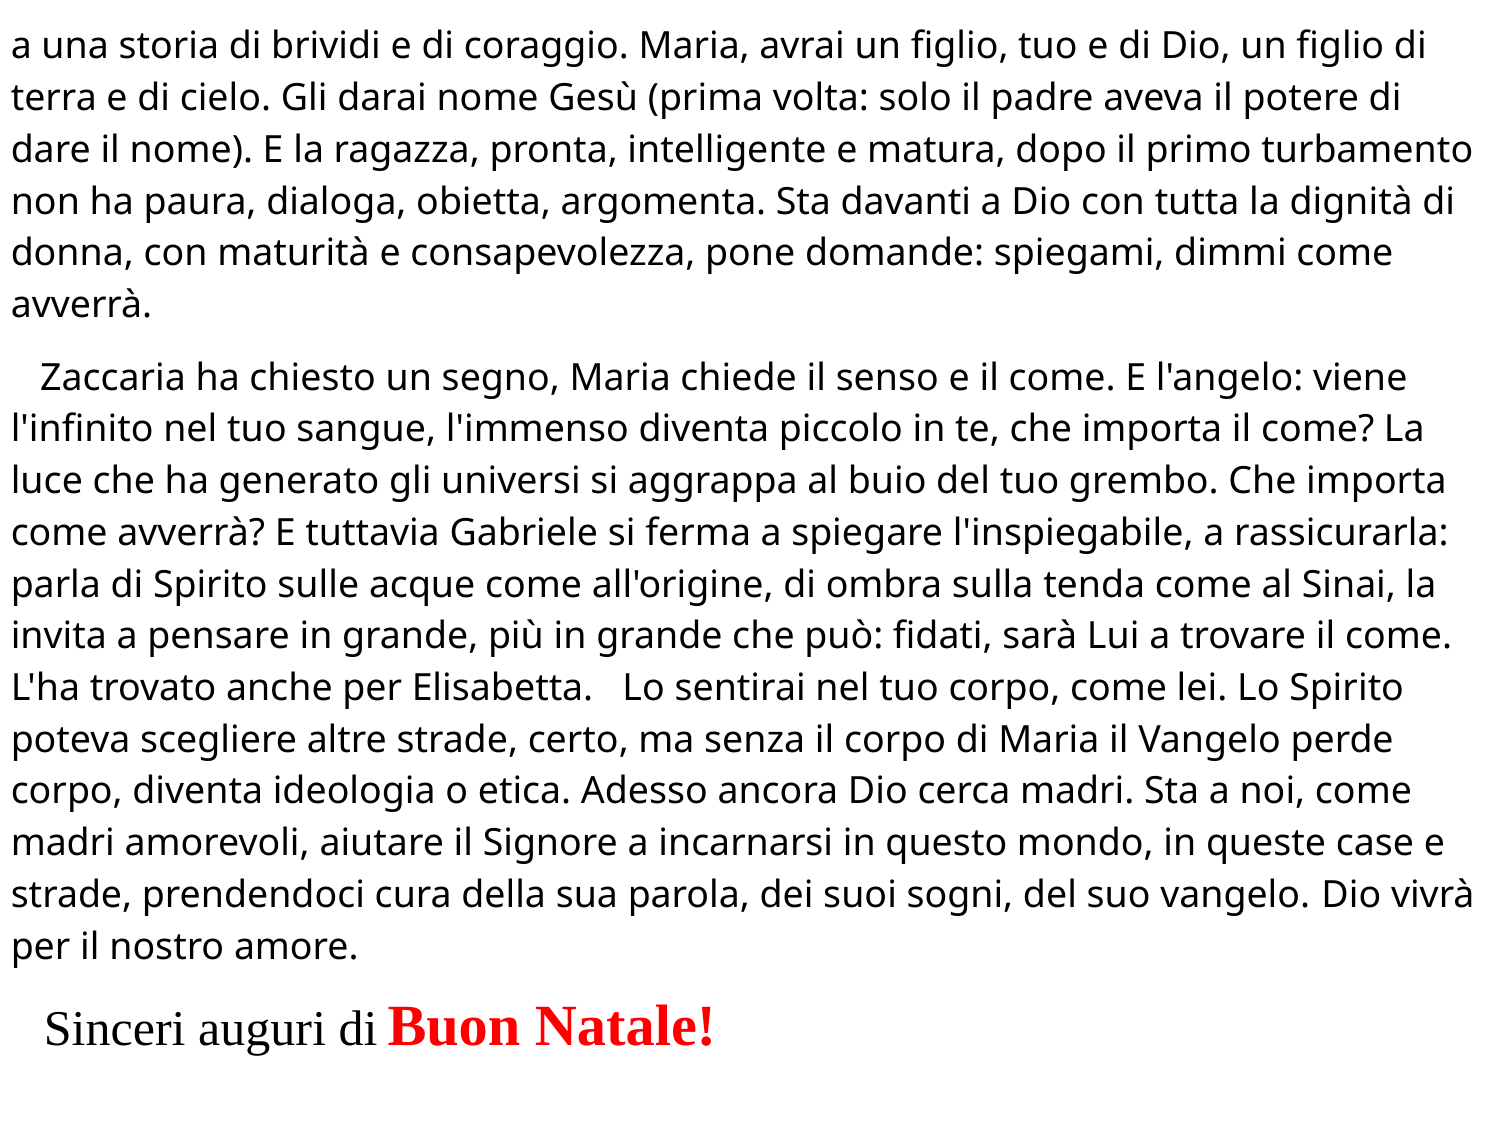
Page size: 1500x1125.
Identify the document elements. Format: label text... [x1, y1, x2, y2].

text_box a una storia di brividi e di coraggio. Maria, avrai un figlio, tuo e di Dio, un figlio di terra e di cielo. Gli darai nome Gesù (prima volta: solo il padre aveva il potere di dare il nome). E la ragazza, pronta, intelligente e matura, dopo il primo turbamento non ha paura, dialoga, obietta, argomenta. Sta davanti a Dio con tutta la dignità di donna, con maturità e consapevolezza, pone domande: spiegami, dimmi come avverrà. Zaccaria ha chiesto un segno, Maria chiede il senso e il come. E l'angelo: viene l'infinito nel tuo sangue, l'immenso diventa piccolo in te, che importa il come? La luce che ha generato gli universi si aggrappa al buio del tuo grembo. Che importa come avverrà? E tuttavia Gabriele si ferma a spiegare l'inspiegabile, a rassicurarla: parla di Spirito sulle acque come all'origine, di ombra sulla tenda come al Sinai, la invita a pensare in grande, più in grande che può: fidati, sarà Lui a trovare il come. L'ha trovato anche per Elisabetta. Lo sentirai nel tuo corpo, come lei. Lo Spirito poteva scegliere altre strade, certo, ma senza il corpo di Maria il Vangelo perde corpo, diventa ideologia o etica. Adesso ancora Dio cerca madri. Sta a noi, come madri amorevoli, aiutare il Signore a incarnarsi in questo mondo, in queste case e strade, prendendoci cura della sua parola, dei suoi sogni, del suo vangelo. Dio vivrà per il nostro amore. Sinceri auguri di Buon Natale! [0, 7, 1497, 1065]
